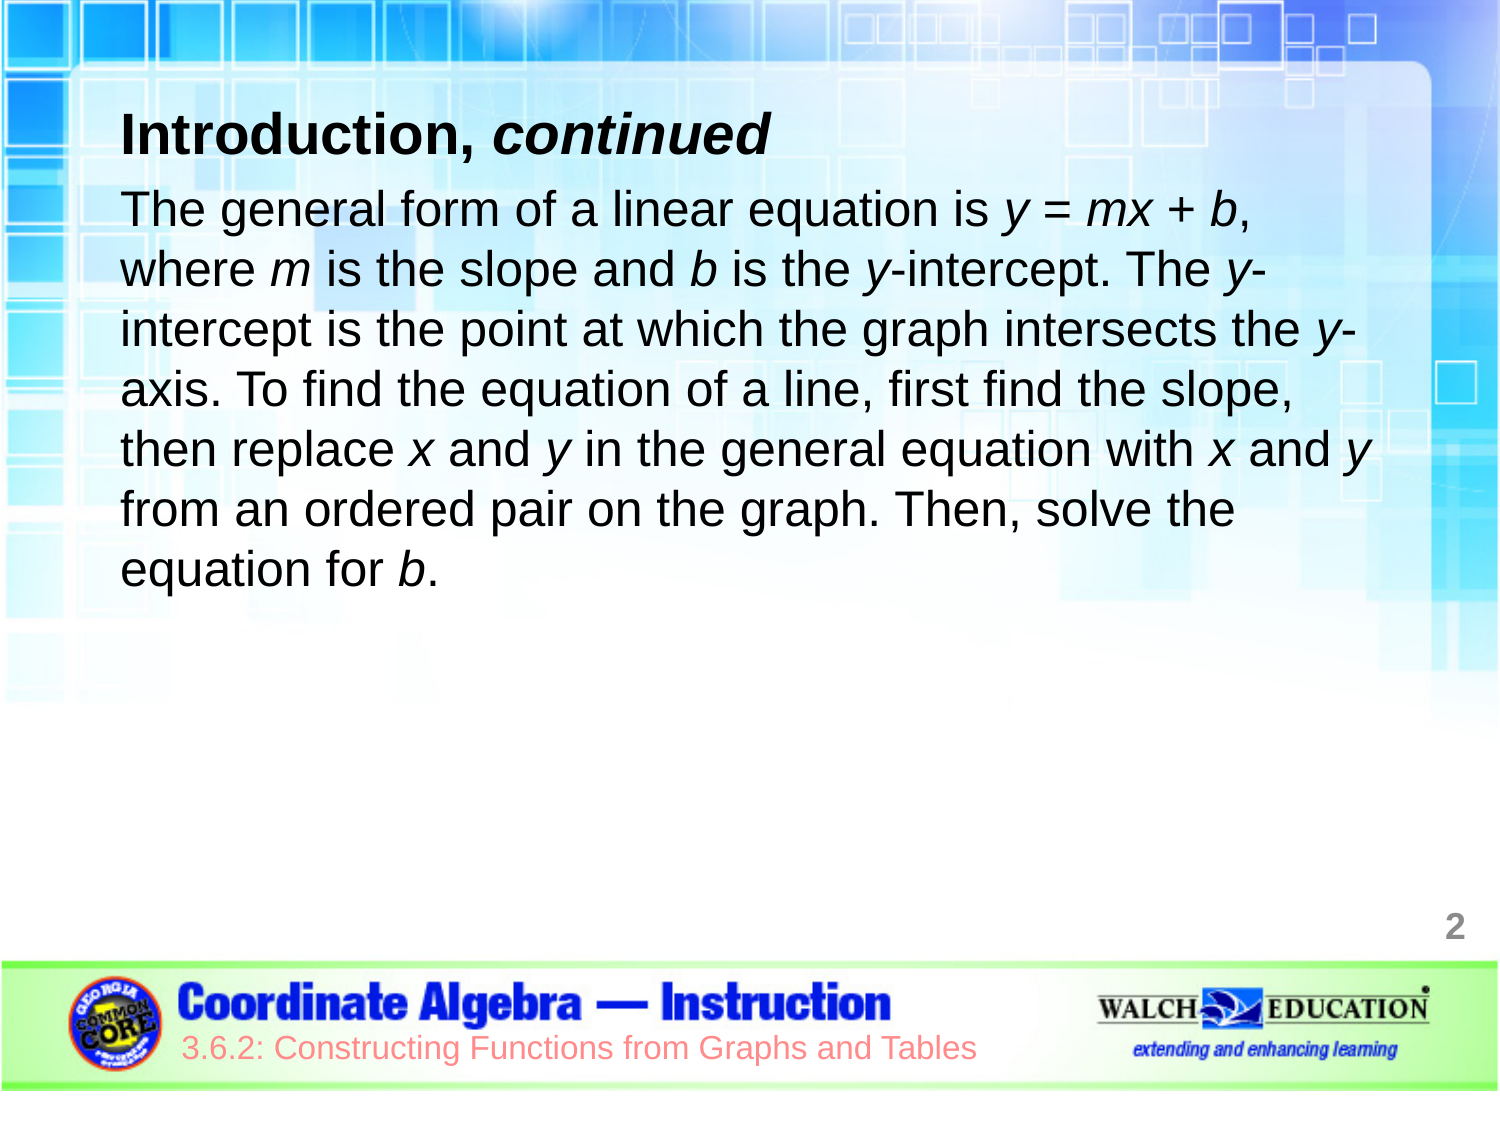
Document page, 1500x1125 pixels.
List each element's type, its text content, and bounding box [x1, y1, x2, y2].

footer 3.6.2: Constructing Functions from Graphs and Tables [166, 1024, 1080, 1069]
picture [1, 0, 1500, 1091]
slide_number 2 [1361, 901, 1481, 949]
subtitle Introduction, continued The general form of a linear equation is y = mx + b, where m is the slope and b is the y-intercept. The y-intercept is the point at which the graph intersects the y-axis. To find the equation of a line, first find the slope, then replace x and y in the general equation with x and y from an ordered pair on the graph. Then, solve the equation for b. [105, 88, 1411, 909]
